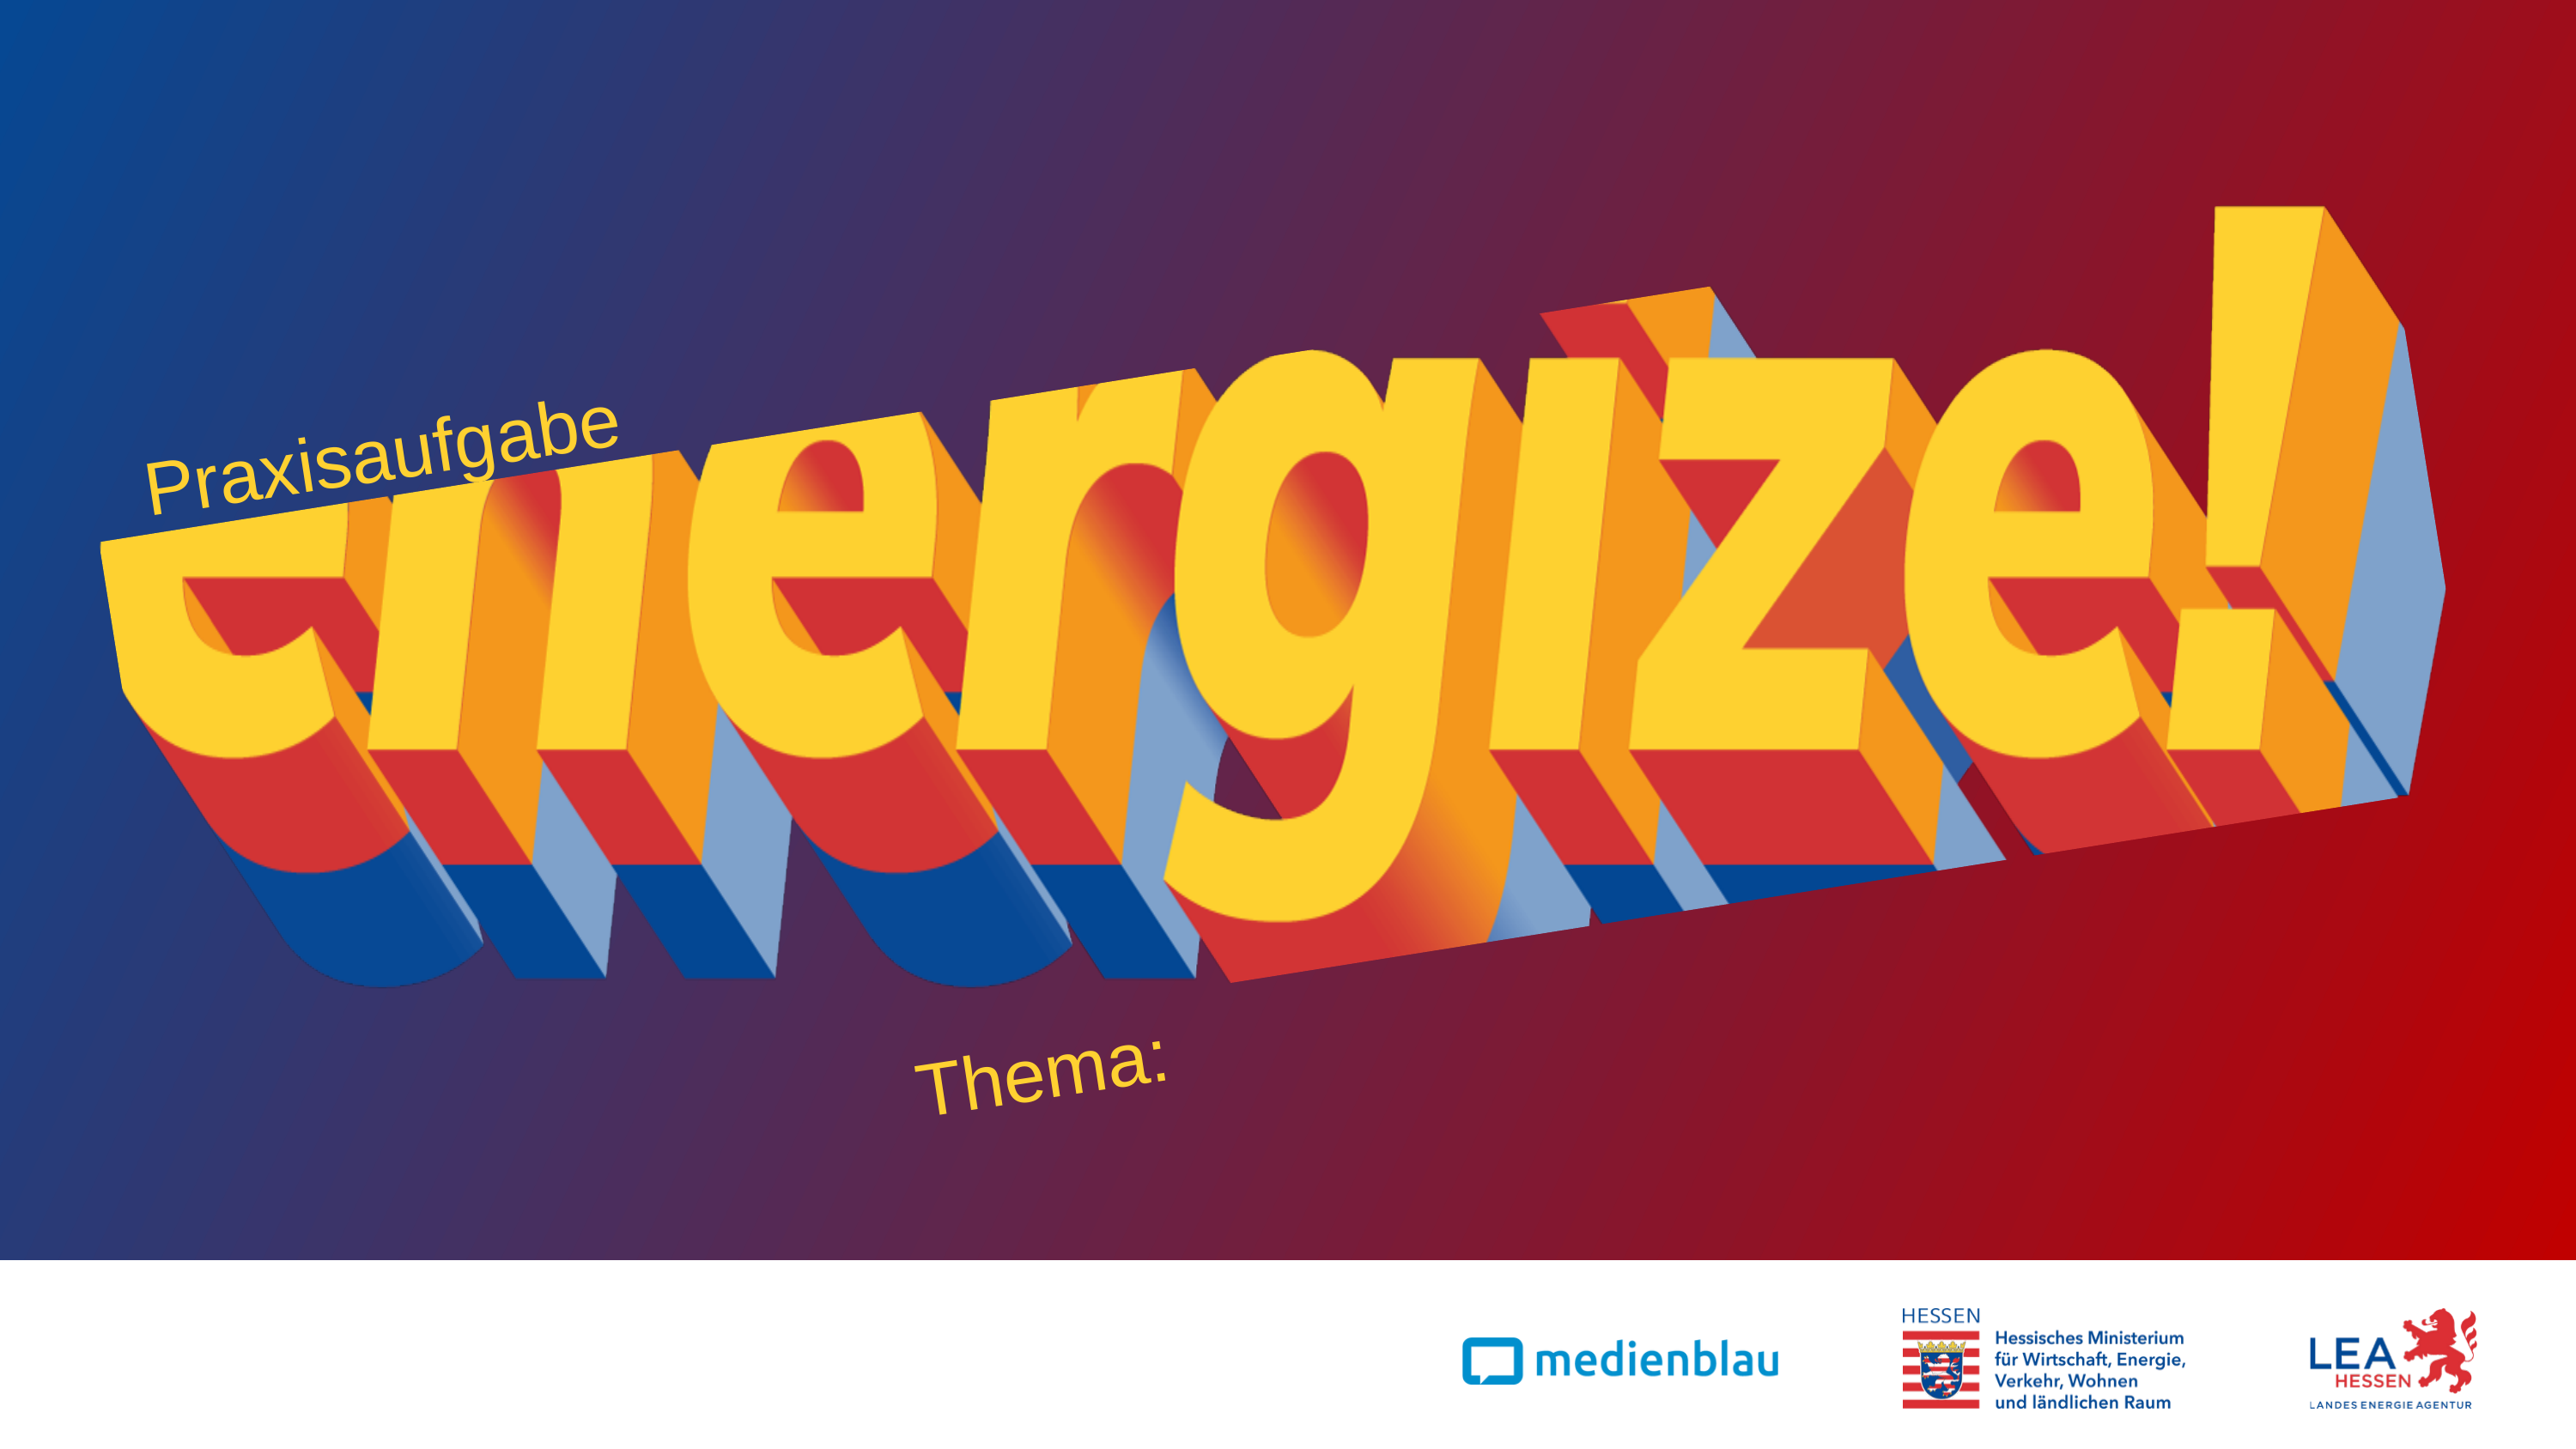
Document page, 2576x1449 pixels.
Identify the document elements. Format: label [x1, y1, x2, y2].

text_box [2310, 1308, 2477, 1409]
text_box [0, 0, 2576, 1260]
text_box [1462, 1337, 1778, 1385]
text_box [1903, 1308, 2185, 1409]
